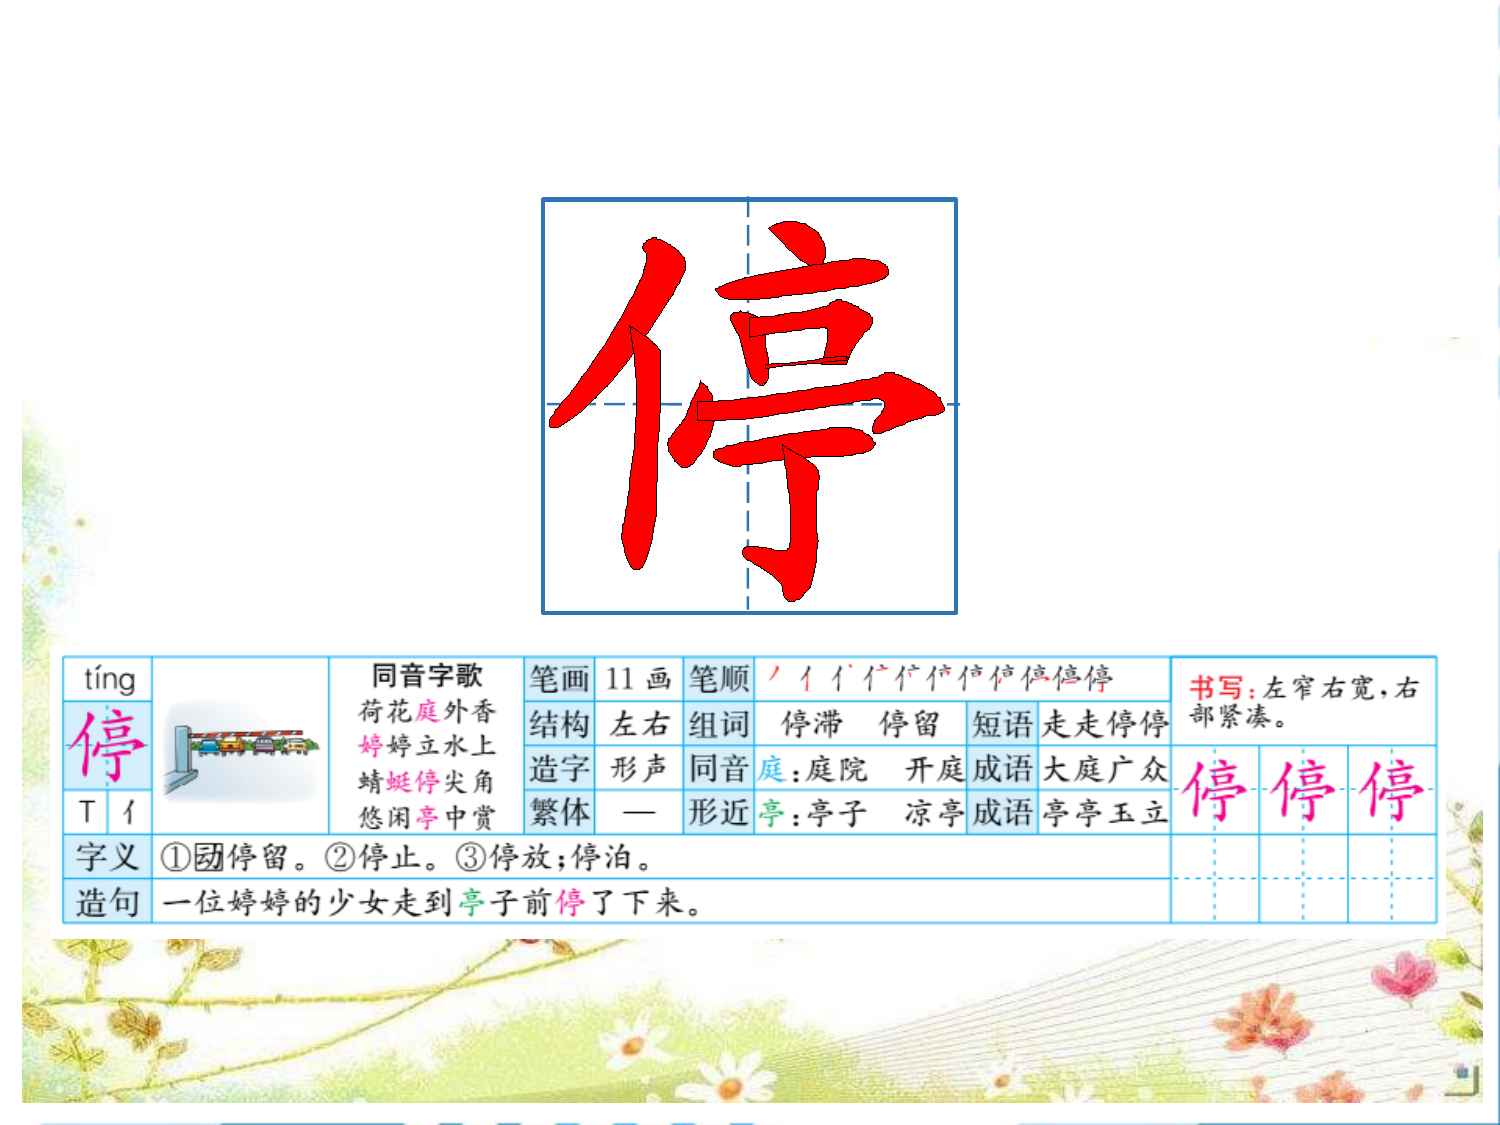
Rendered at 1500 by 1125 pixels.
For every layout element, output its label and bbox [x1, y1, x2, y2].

text_box [543, 196, 961, 613]
picture [0, 0, 1500, 1125]
